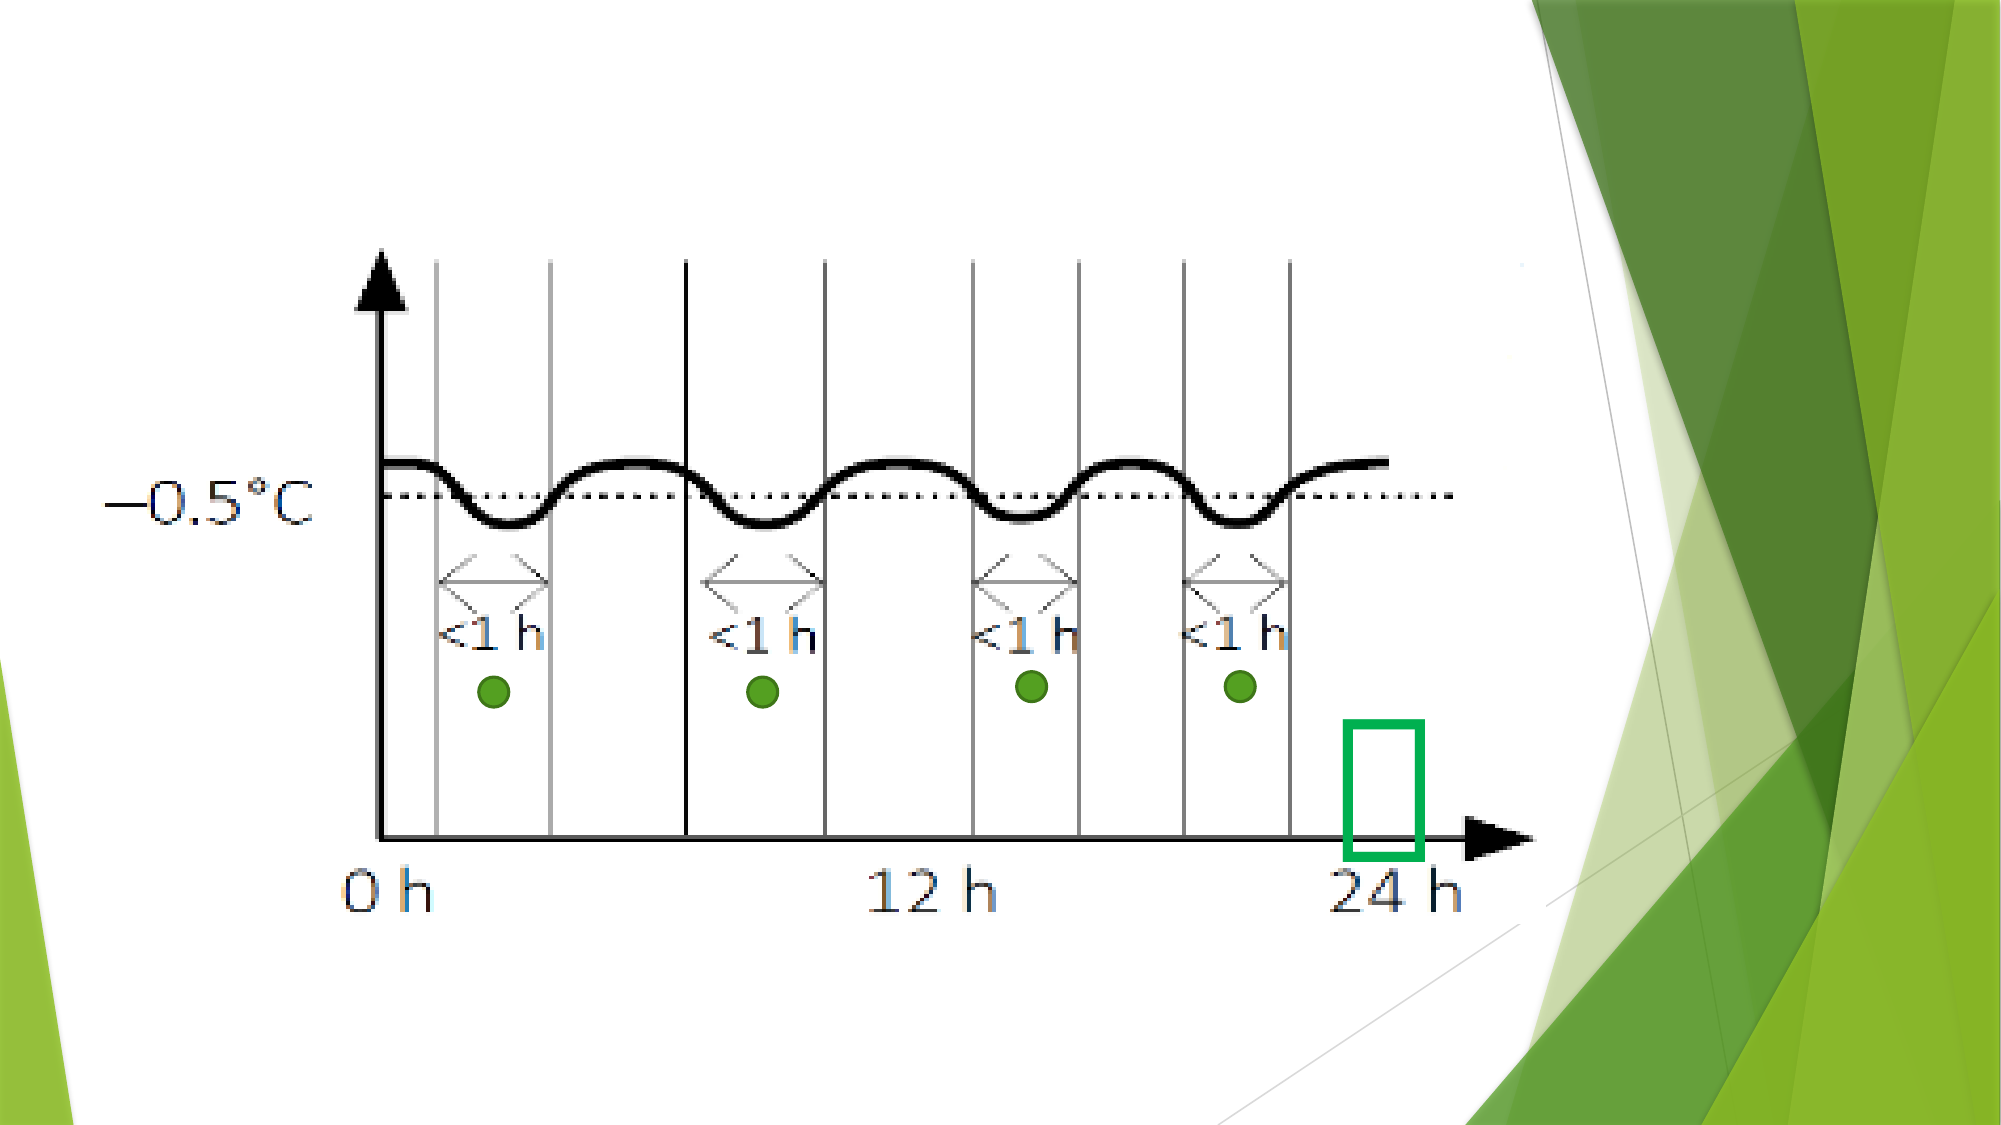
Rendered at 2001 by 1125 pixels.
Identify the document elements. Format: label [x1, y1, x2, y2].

picture [100, 244, 1546, 925]
